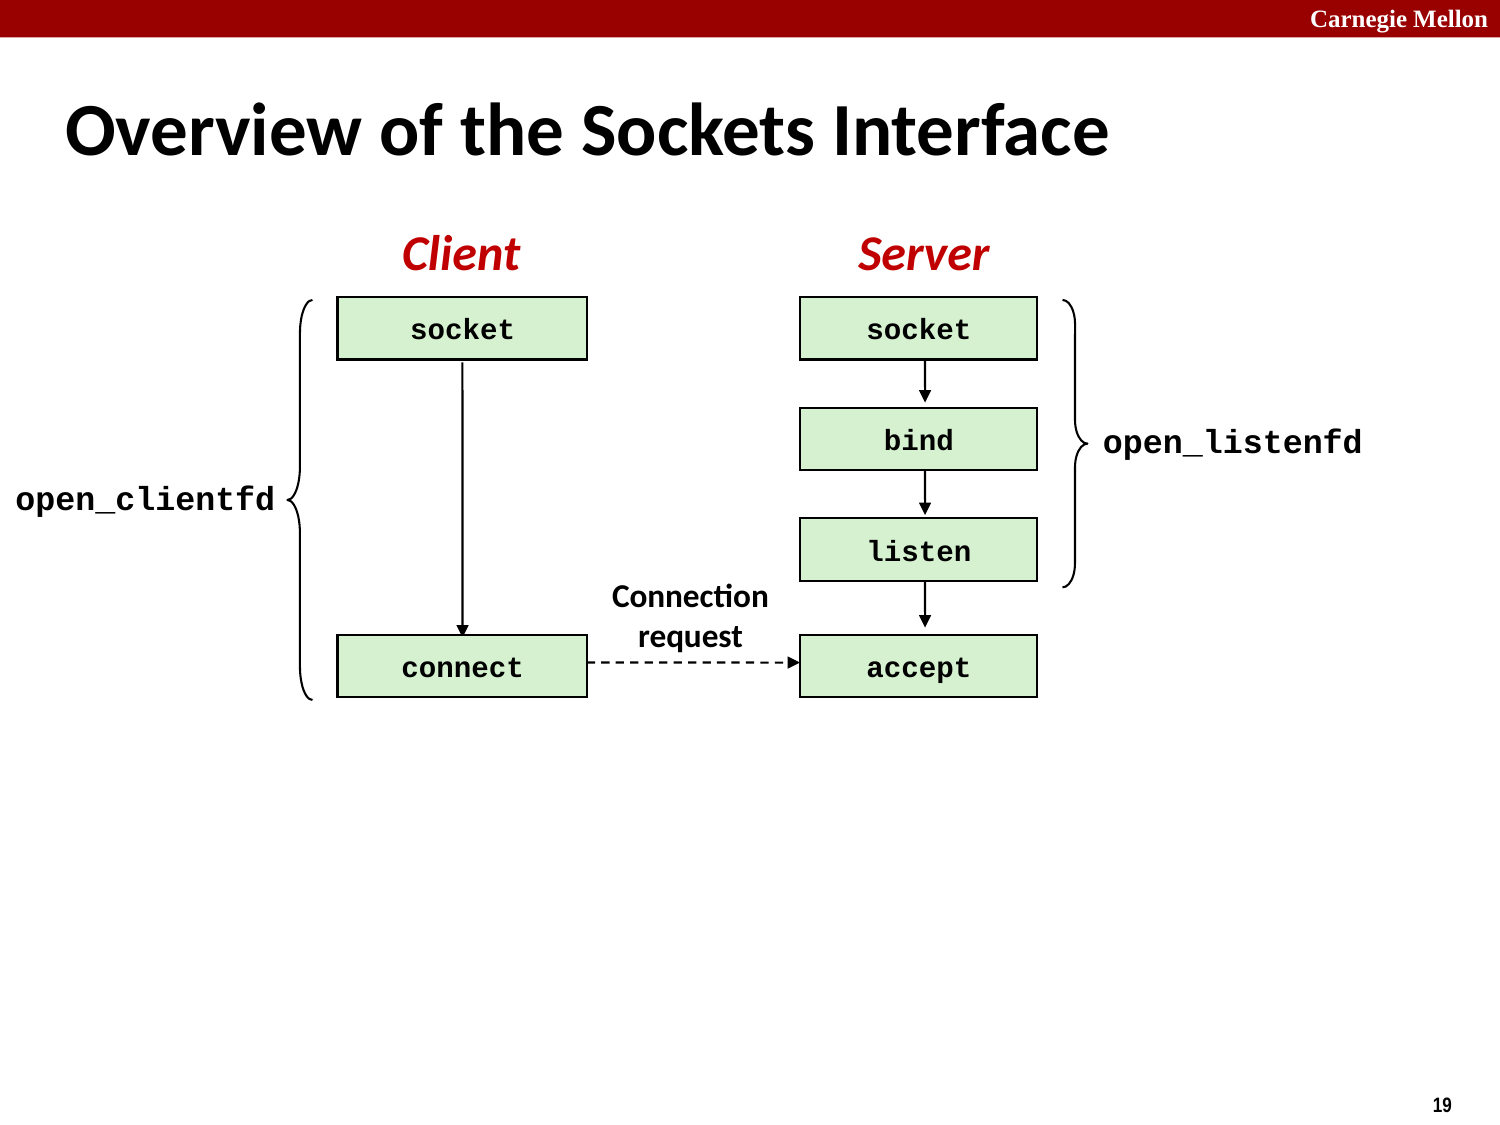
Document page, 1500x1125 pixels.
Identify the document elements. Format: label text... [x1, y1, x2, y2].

text_box bind [799, 407, 1038, 471]
text_box open_clientfd [0, 470, 291, 525]
text_box [918, 581, 932, 628]
text_box [918, 360, 932, 403]
text_box [1062, 299, 1088, 588]
text_box socket [799, 297, 1038, 360]
text_box socket [337, 297, 588, 360]
text_box listen [799, 518, 1038, 581]
text_box Connection request [597, 567, 785, 662]
text_box Server [843, 212, 1005, 288]
text_box Client [387, 212, 536, 288]
text_box [918, 471, 932, 516]
title Overview of the Sockets Interface [49, 62, 1296, 188]
text_box open_listenfd [1088, 412, 1378, 468]
text_box [291, 299, 313, 700]
text_box accept [799, 634, 1038, 697]
text_box connect [337, 634, 588, 697]
text_box [787, 656, 799, 669]
text_box [456, 362, 469, 634]
